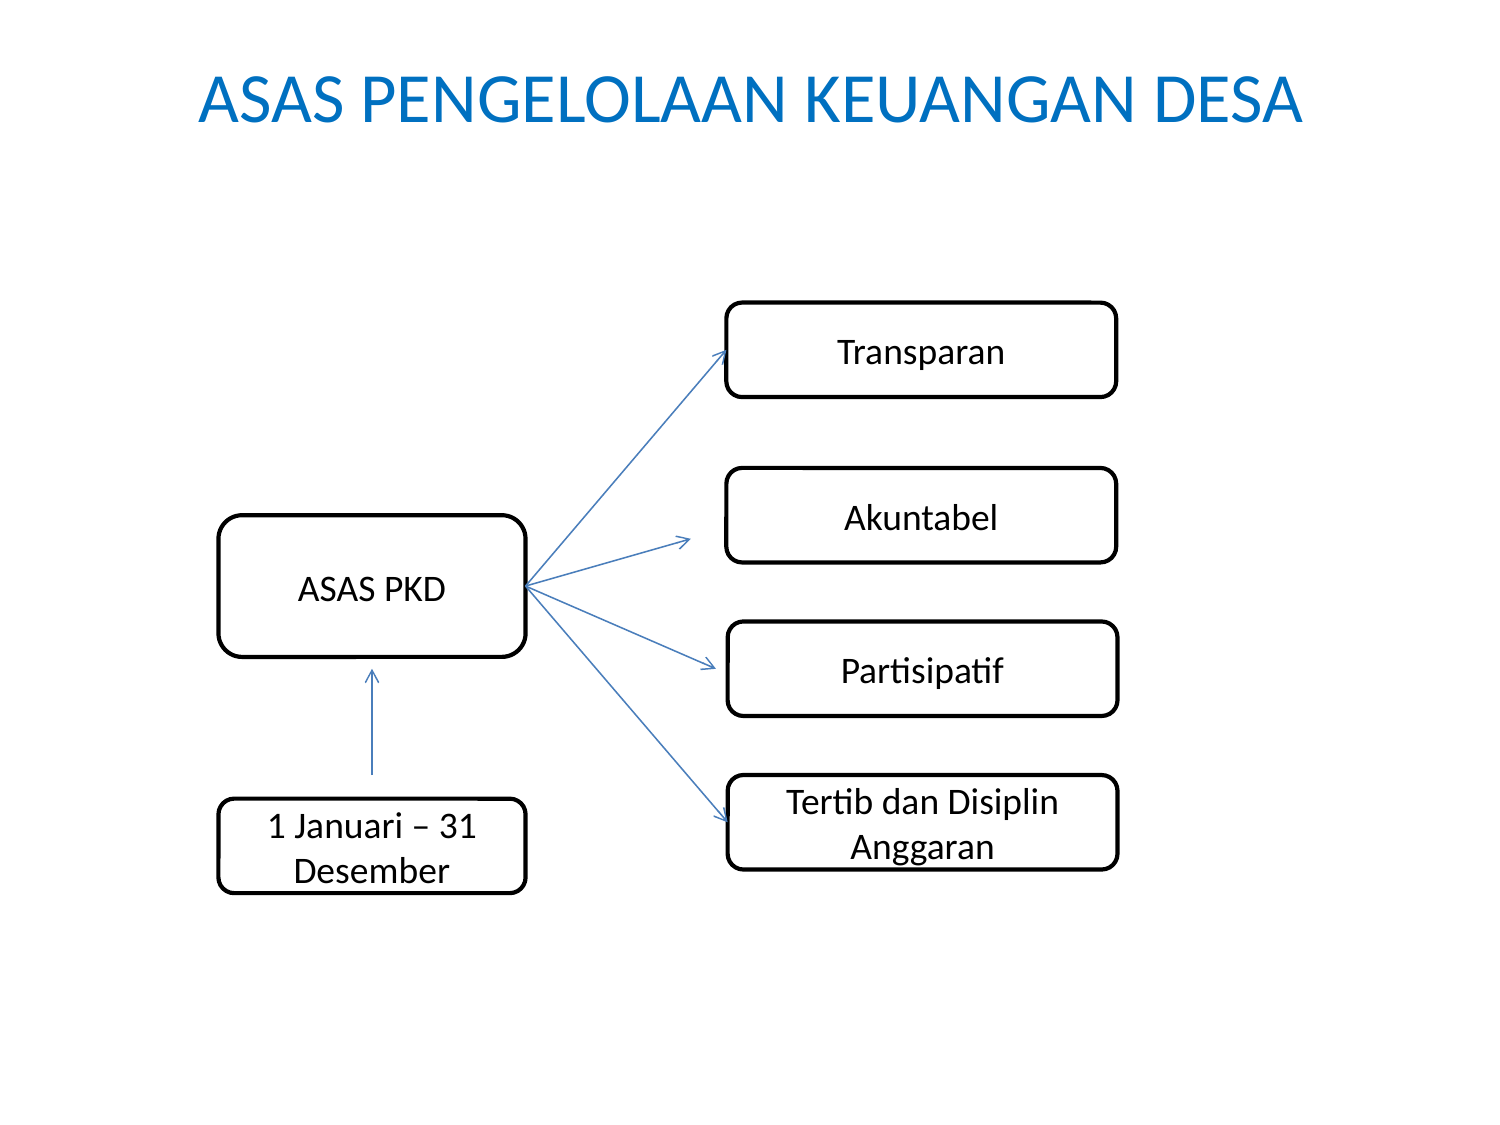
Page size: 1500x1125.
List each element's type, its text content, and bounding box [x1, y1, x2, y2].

title ASAS PENGELOLAAN KEUANGAN DESA [76, 42, 1427, 231]
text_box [525, 538, 692, 584]
text_box Akuntabel [732, 465, 1119, 565]
text_box Partisipatif [734, 619, 1120, 719]
text_box 1 Januari – 31 Desember [216, 796, 528, 896]
text_box Tertib dan Disiplin Anggaran [725, 772, 1120, 872]
text_box Transparan [724, 300, 1119, 400]
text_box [525, 349, 727, 584]
text_box ASAS PKD [216, 513, 520, 660]
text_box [525, 585, 728, 823]
